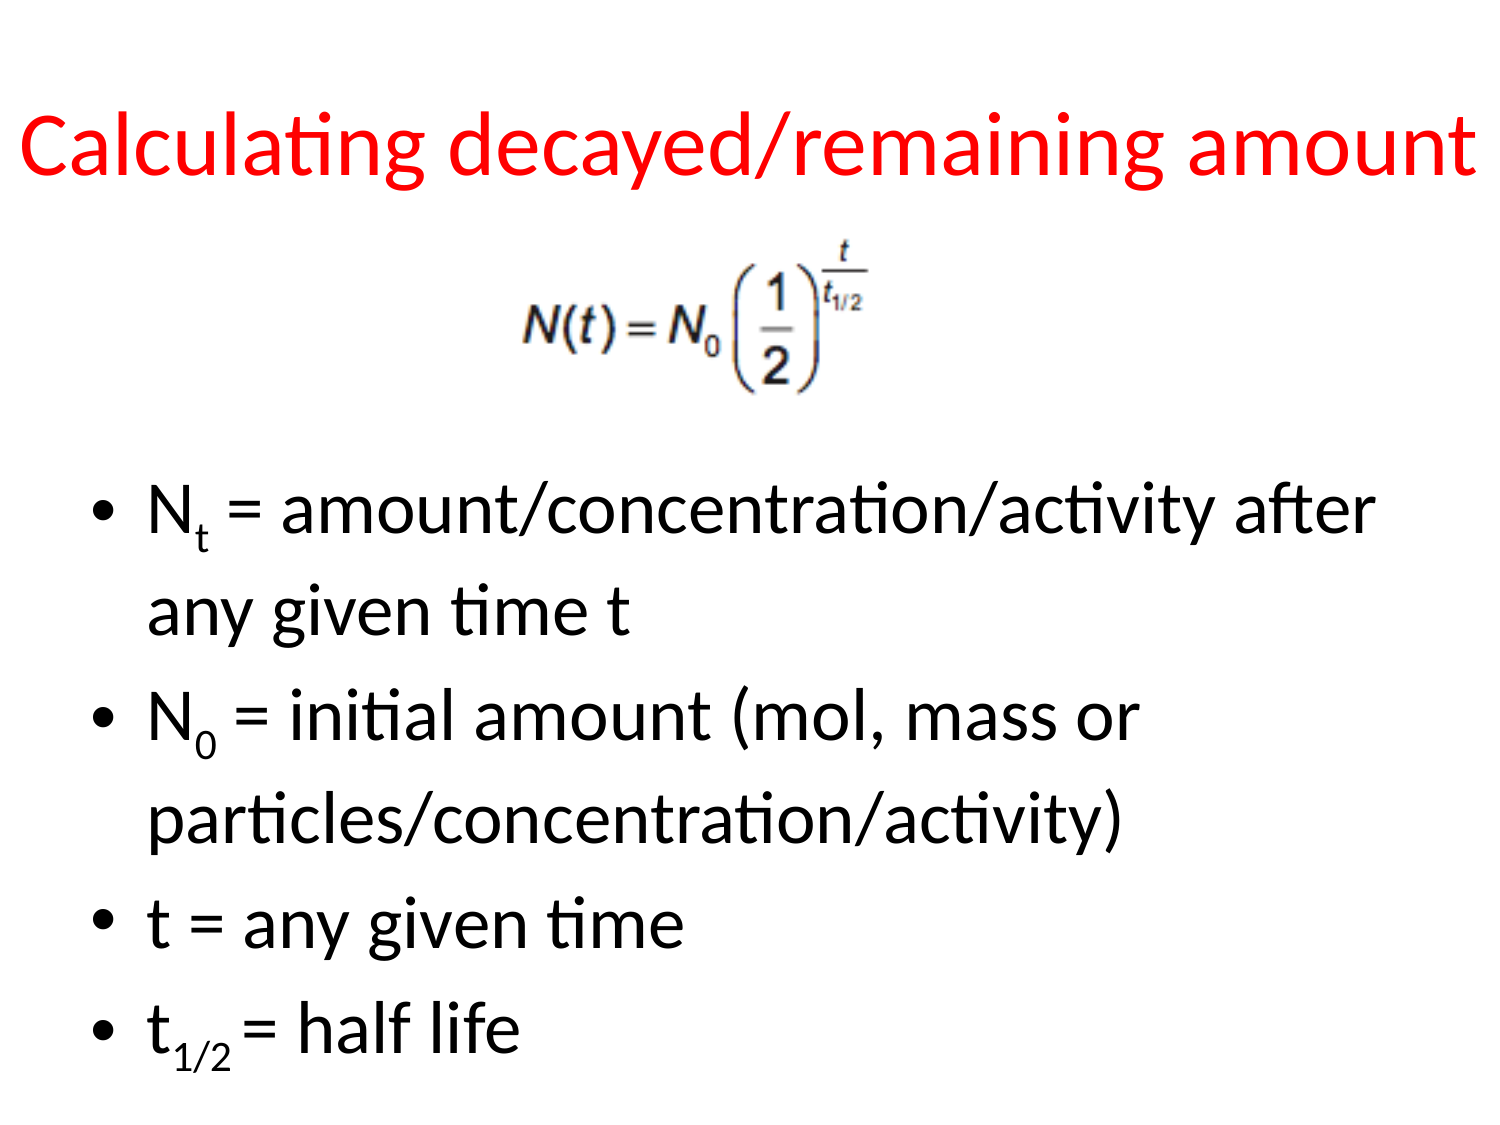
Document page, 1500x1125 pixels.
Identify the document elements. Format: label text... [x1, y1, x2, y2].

list Nt = amount/concentration/activity after any given time t N0 = initial amount (mol, mass or particles/concentration/activity) t = any given time t1/2 = half life [75, 262, 1425, 1065]
picture [453, 232, 908, 415]
title Calculating decayed/remaining amount [0, 45, 1500, 233]
